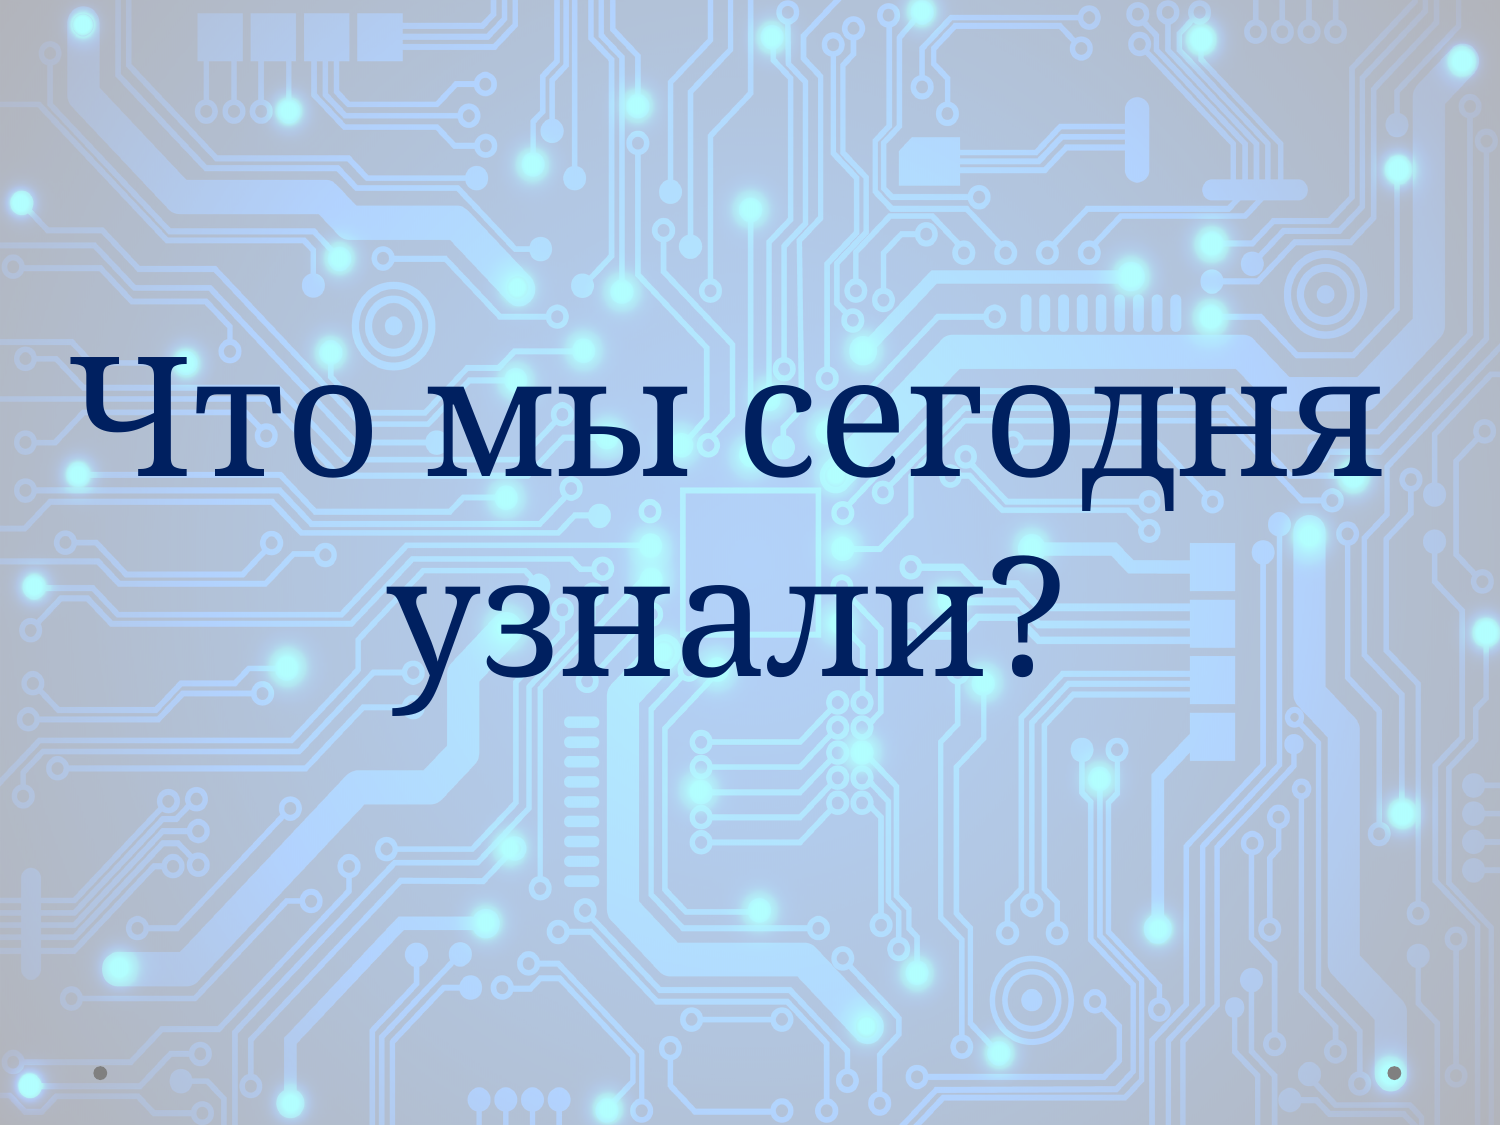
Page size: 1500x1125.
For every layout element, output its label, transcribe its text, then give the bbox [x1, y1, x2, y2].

text_box Что мы сегодня узнали? [0, 302, 1453, 718]
